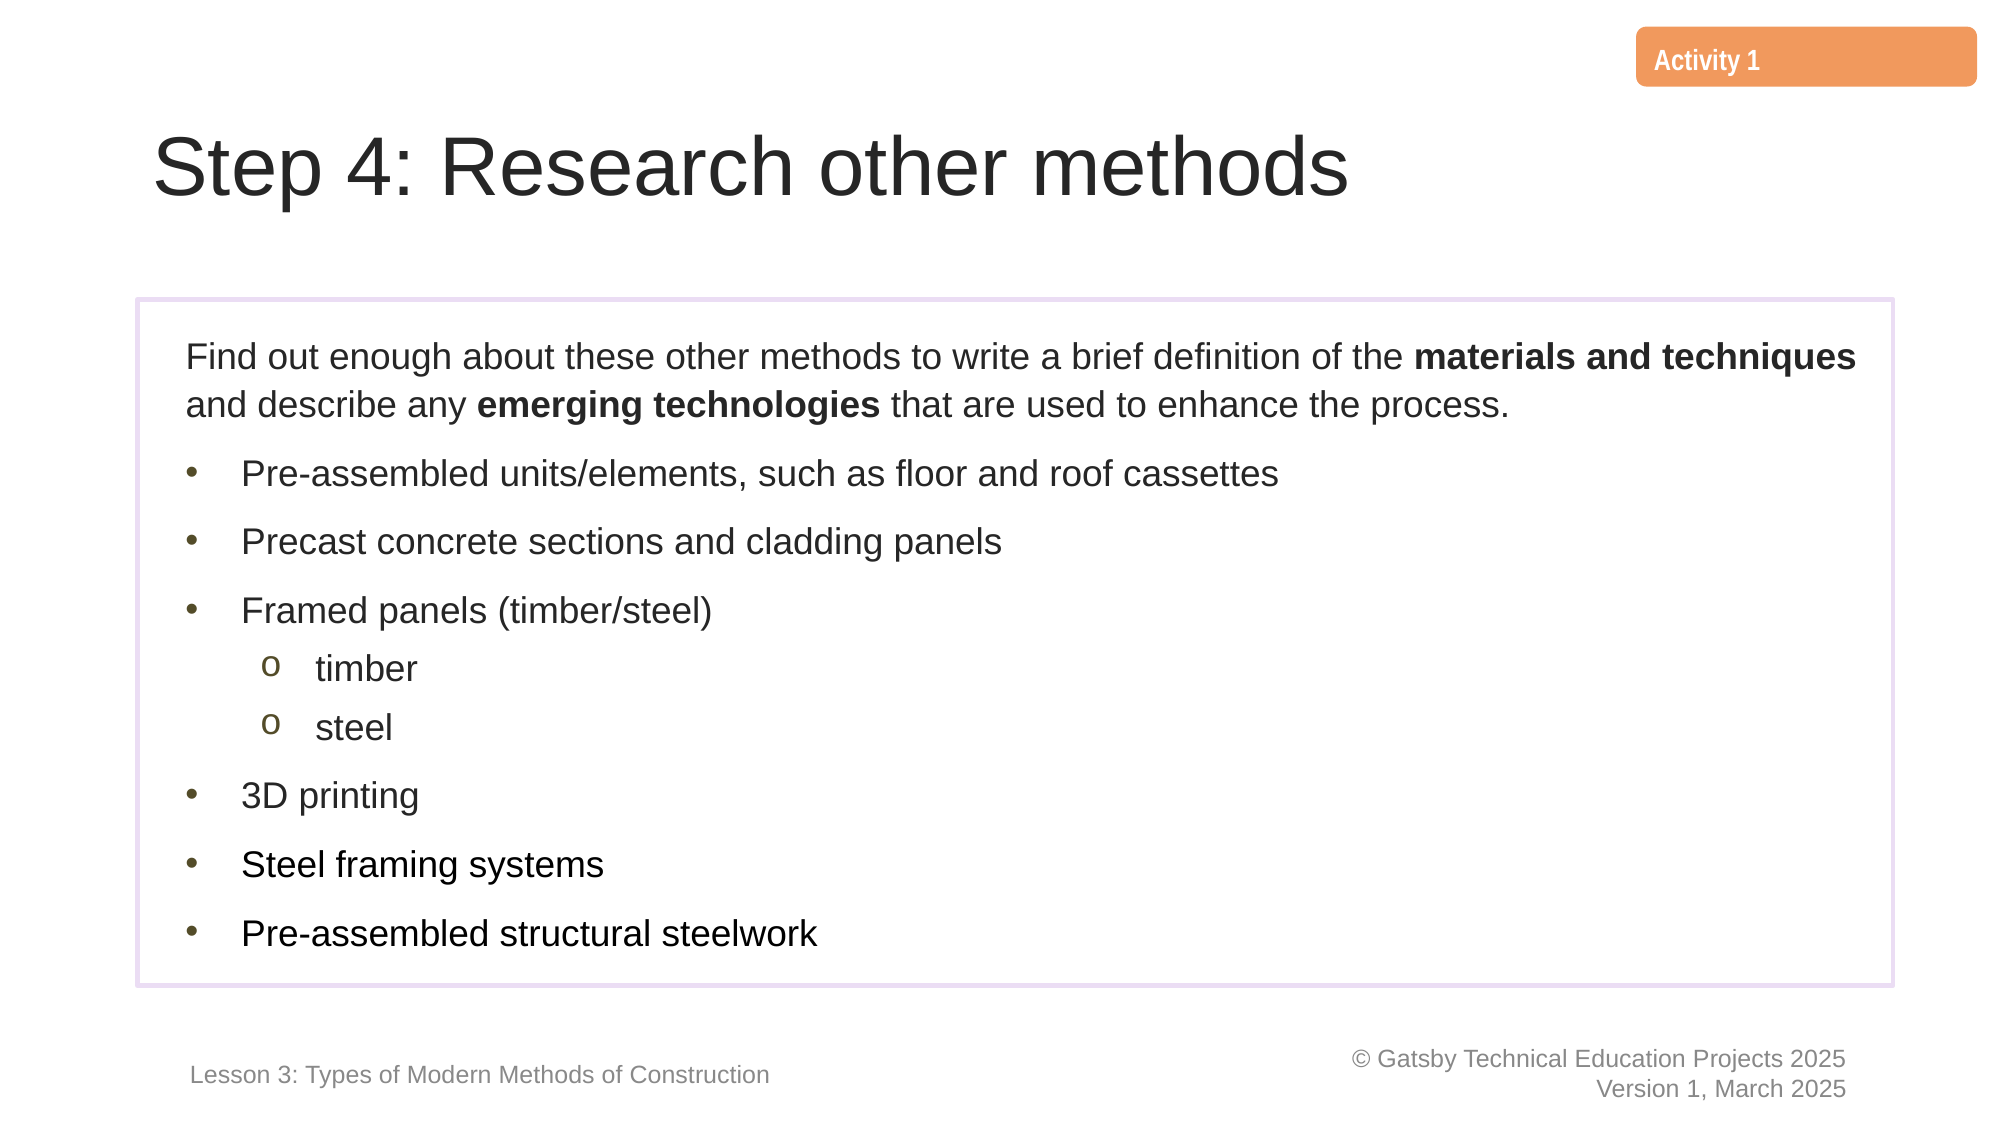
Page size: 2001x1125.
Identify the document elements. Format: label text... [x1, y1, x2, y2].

list Lesson 3: Types of Modern Methods of Construction [137, 1042, 829, 1103]
title Step 4: Research other methods [137, 59, 1863, 278]
text_box Activity 1 [1636, 26, 1978, 87]
list Find out enough about these other methods to write a brief definition of the materials and techniques and describe any emerging technologies that are used to enhance the process. Pre-assembled units/elements, such as floor and roof cassettes Precast concrete sections and cladding panels Framed panels (timber/steel) timber steel 3D printing Steel framing systems Pre-assembled structural steelwork [135, 297, 1895, 988]
